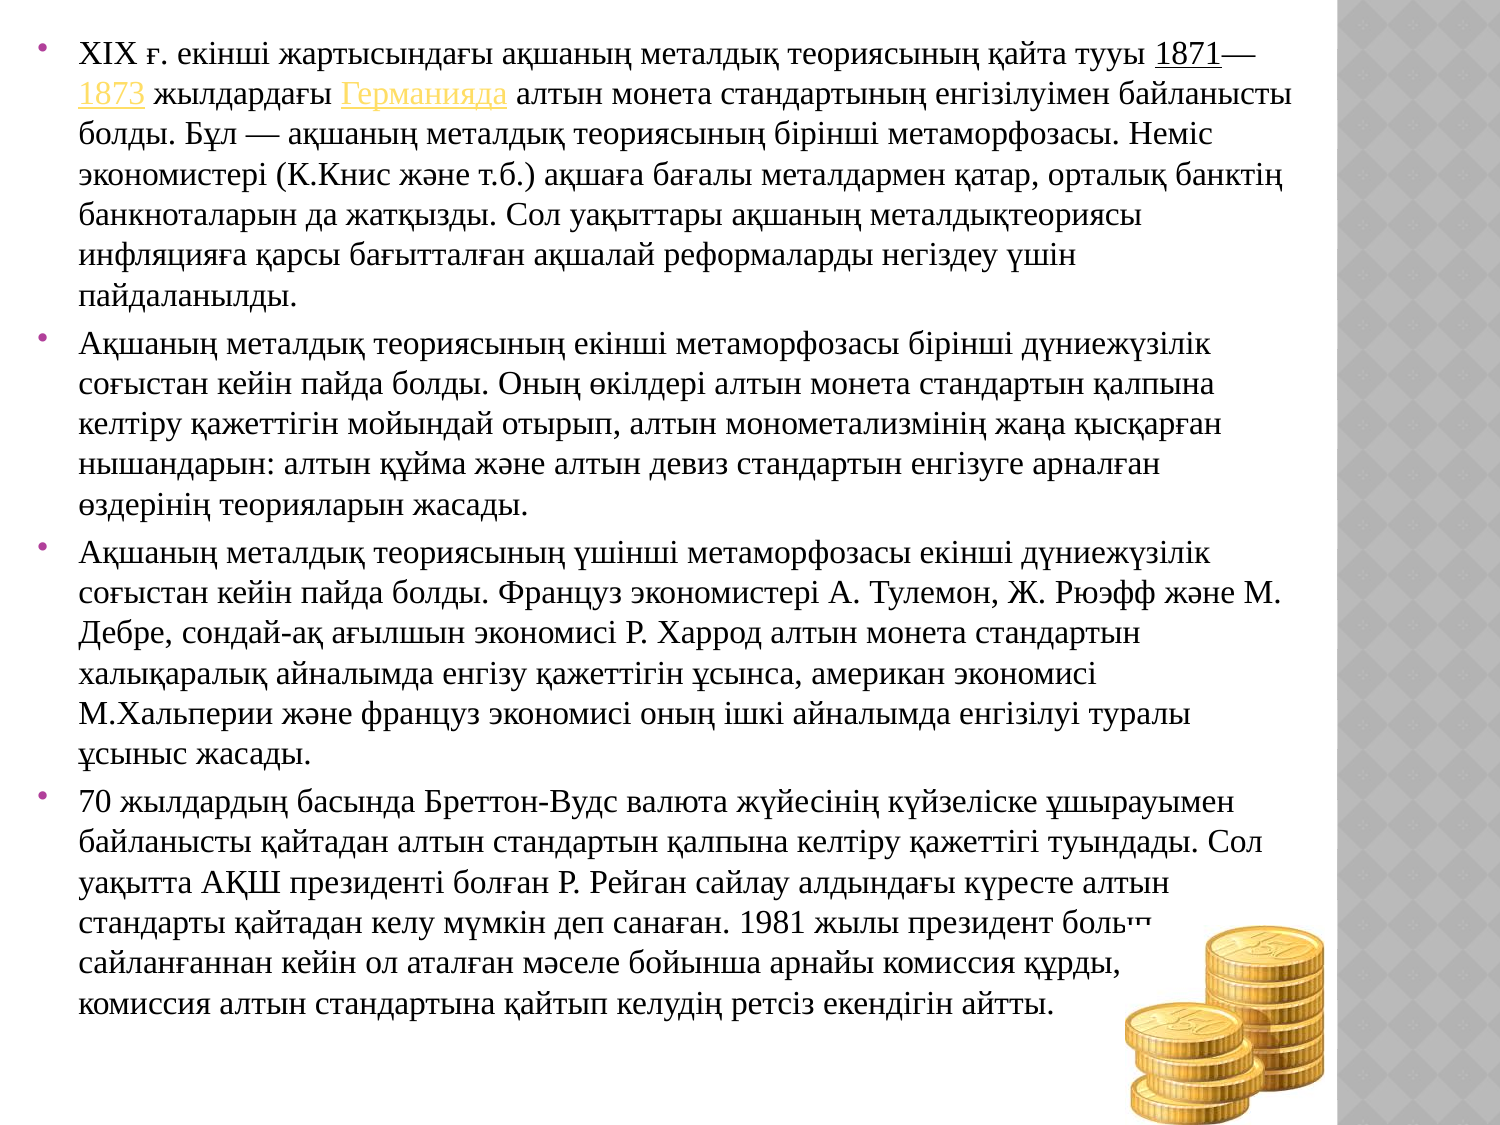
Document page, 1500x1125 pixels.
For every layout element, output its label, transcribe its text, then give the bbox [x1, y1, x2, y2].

list XIX ғ. екінші жартысындағы ақшаның металдық теориясының қайта тууы 1871—1873 жылдардағы Германияда алтын монета стандартының енгізілуімен байланысты болды. Бұл — ақшаның металдық теориясының бірінші метаморфозасы. Неміс экономистері (К.Книс және т.б.) ақшаға бағалы металдармен қатар, орталық банктің банкноталарын да жатқызды. Сол уақыттары ақшаның металдықтеориясы инфляцияға қарсы бағытталған ақшалай реформаларды негіздеу үшін пайдаланылды. Ақшаның металдық теориясының екінші метаморфозасы бірінші дүниежүзілік соғыстан кейін пайда болды. Оның өкілдері алтын монета стандартын қалпына келтіру қажеттігін мойындай отырып, алтын монометализмінің жаңа қысқарған нышандарын: алтын құйма және алтын девиз стандартын енгізуге арналған өздерінің теорияларын жасады. Ақшаның металдық теориясының үшінші метаморфозасы екінші дүниежүзілік соғыстан кейін пайда болды. Француз экономистері А. Тулемон, Ж. Рюэфф және М. Дебре, сондай-ақ ағылшын экономисі Р. Харрод алтын монета стандартын халықаралық айналымда енгізу қажеттігін ұсынса, американ экономисі М.Хальперии және француз экономисі оның ішкі айналымда енгізілуі туралы ұсыныс жасады. 70 жылдардың басында Бреттон-Вудс валюта жүйесінің күйзеліске ұшырауымен байланысты қайтадан алтын стандартын қалпына келтіру қажеттігі туындады. Сол уақытта АҚШ президенті болған Р. Рейган сайлау алдындағы күресте алтын стандарты қайтадан келу мүмкін деп санаған. 1981 жылы президент болып сайланғаннан кейін ол аталған мәселе бойынша арнайы комиссия құрды, бірақ комиссия алтын стандартына қайтып келудің ретсіз екендігін айтты. [23, 23, 1316, 1043]
picture [1124, 925, 1325, 1125]
